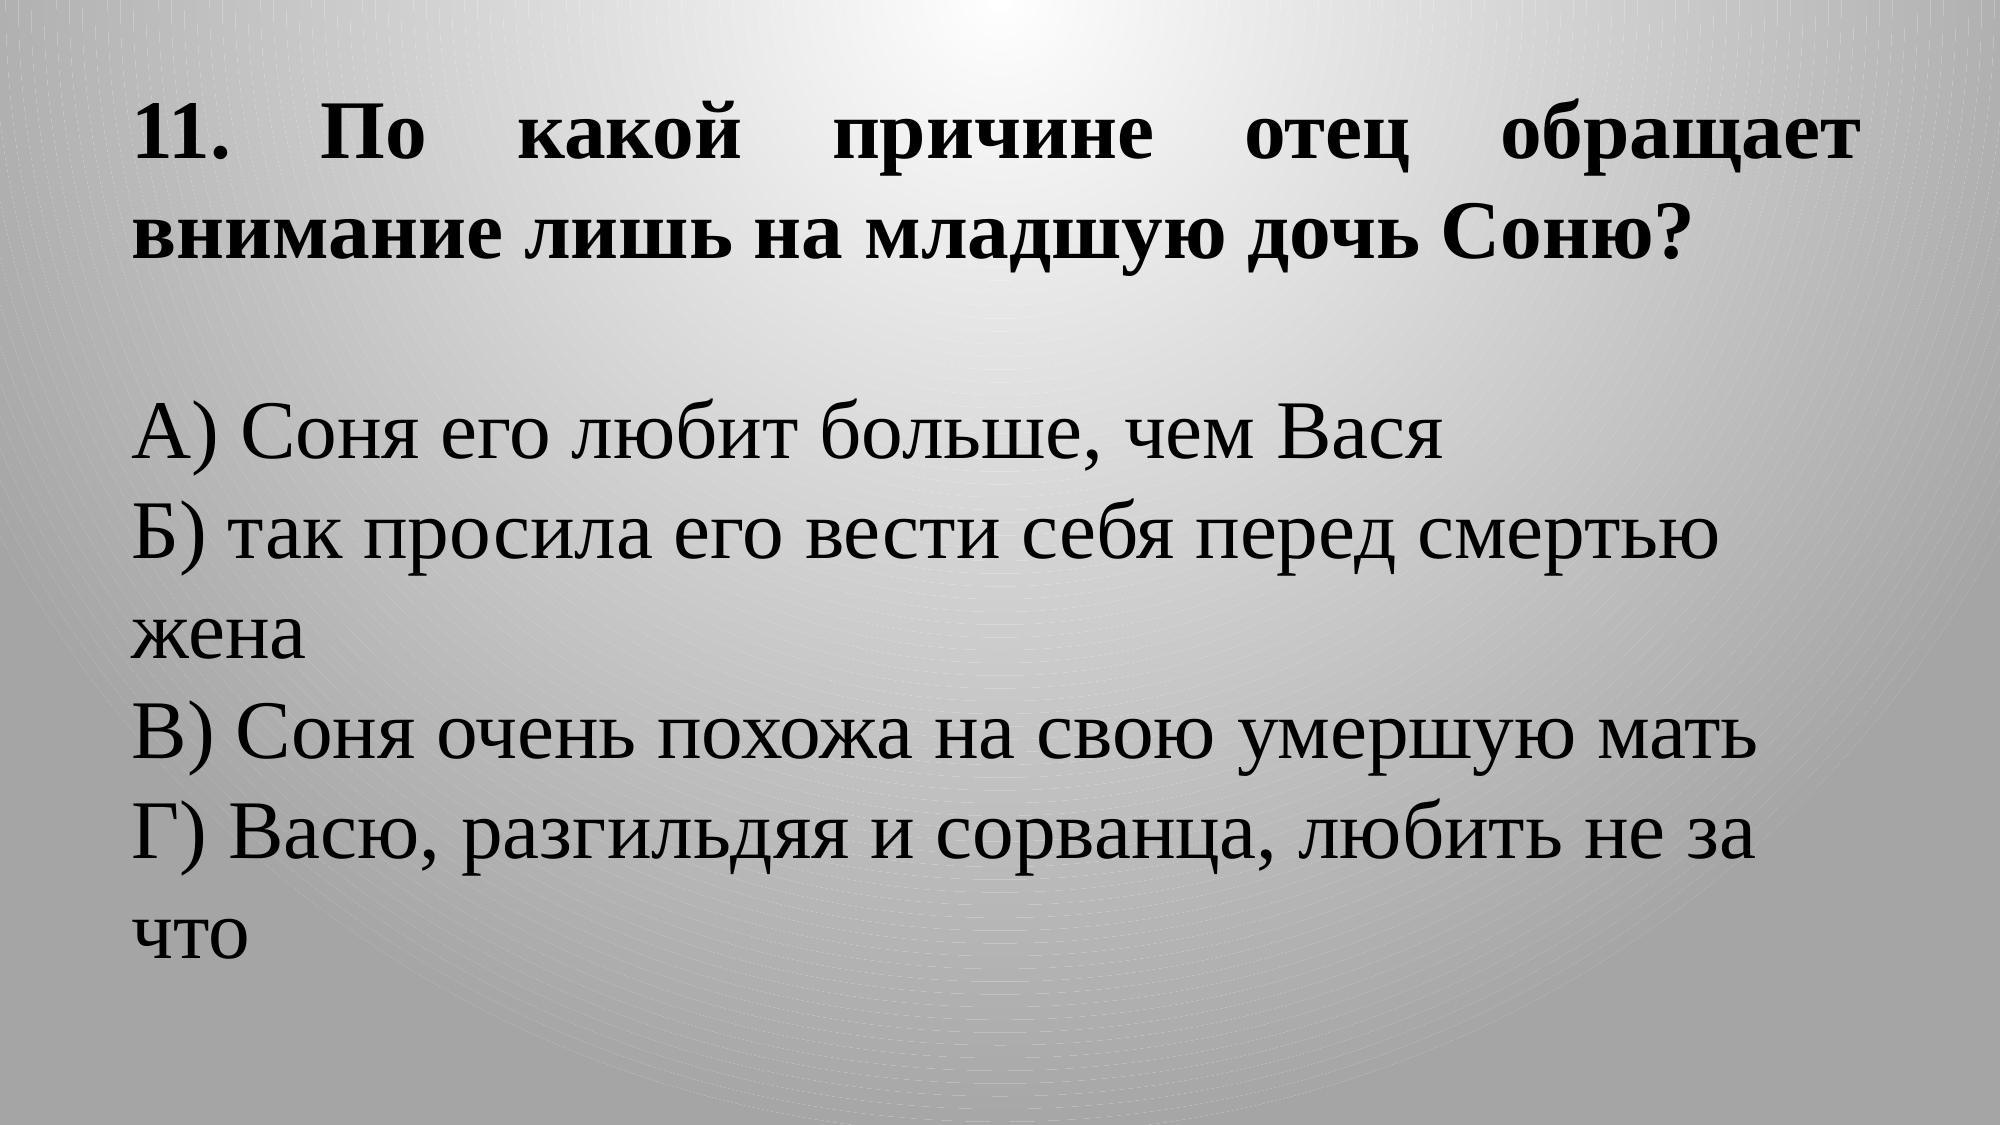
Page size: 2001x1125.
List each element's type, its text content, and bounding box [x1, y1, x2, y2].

text_box 11. По какой причине отец обращает внимание лишь на младшую дочь Соню? А) Соня его любит больше, чем Вася Б) так просила его вести себя перед смертью жена В) Соня очень похожа на свою умершую мать Г) Васю, разгильдяя и сорванца, любить не за что [116, 68, 1878, 983]
